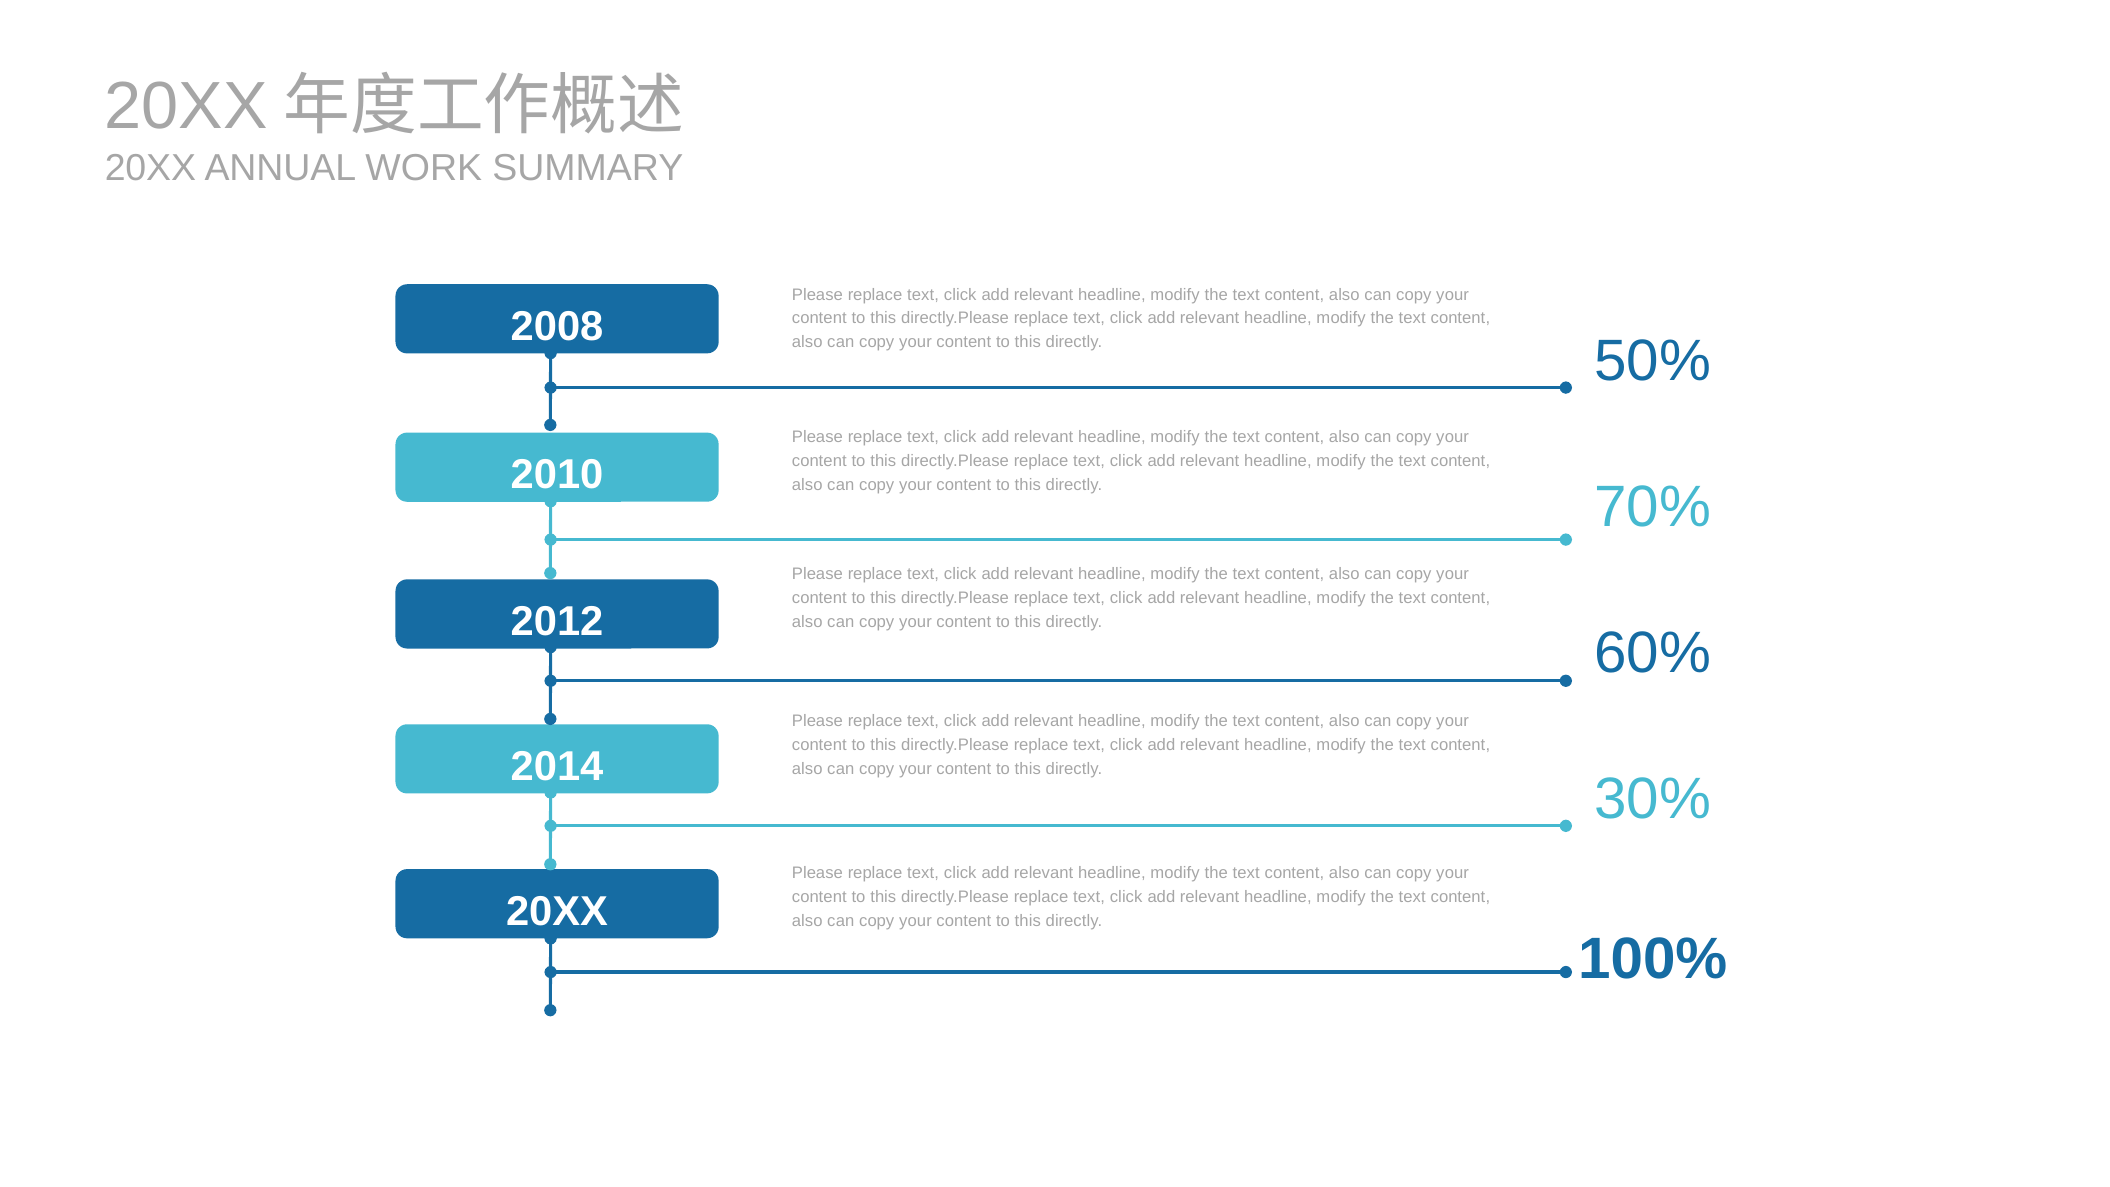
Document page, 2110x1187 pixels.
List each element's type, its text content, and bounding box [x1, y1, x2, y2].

text_box 2010 [394, 431, 720, 503]
text_box 100% [1578, 897, 1728, 985]
text_box 20XX [394, 868, 720, 940]
text_box 20XX年度工作概述 [104, 61, 692, 142]
text_box 20XX ANNUAL WORK SUMMARY [104, 142, 692, 188]
text_box Please replace text, click add relevant headline, modify the text content, also can copy your content to this directly.Please replace text, click add relevant headline, modify the text content, also can copy your content to this directly. [791, 706, 1525, 779]
text_box 60% [1595, 606, 1710, 693]
text_box 2014 [394, 723, 720, 795]
text_box Please replace text, click add relevant headline, modify the text content, also can copy your content to this directly.Please replace text, click add relevant headline, modify the text content, also can copy your content to this directly. [791, 422, 1525, 494]
text_box 2012 [394, 578, 720, 650]
text_box Please replace text, click add relevant headline, modify the text content, also can copy your content to this directly.Please replace text, click add relevant headline, modify the text content, also can copy your content to this directly. [791, 858, 1525, 930]
text_box Please replace text, click add relevant headline, modify the text content, also can copy your content to this directly.Please replace text, click add relevant headline, modify the text content, also can copy your content to this directly. [791, 279, 1525, 352]
text_box 50% [1595, 314, 1710, 401]
text_box Please replace text, click add relevant headline, modify the text content, also can copy your content to this directly.Please replace text, click add relevant headline, modify the text content, also can copy your content to this directly. [791, 559, 1525, 632]
text_box 30% [1595, 752, 1710, 839]
text_box 70% [1595, 460, 1710, 547]
text_box 2008 [394, 283, 720, 355]
